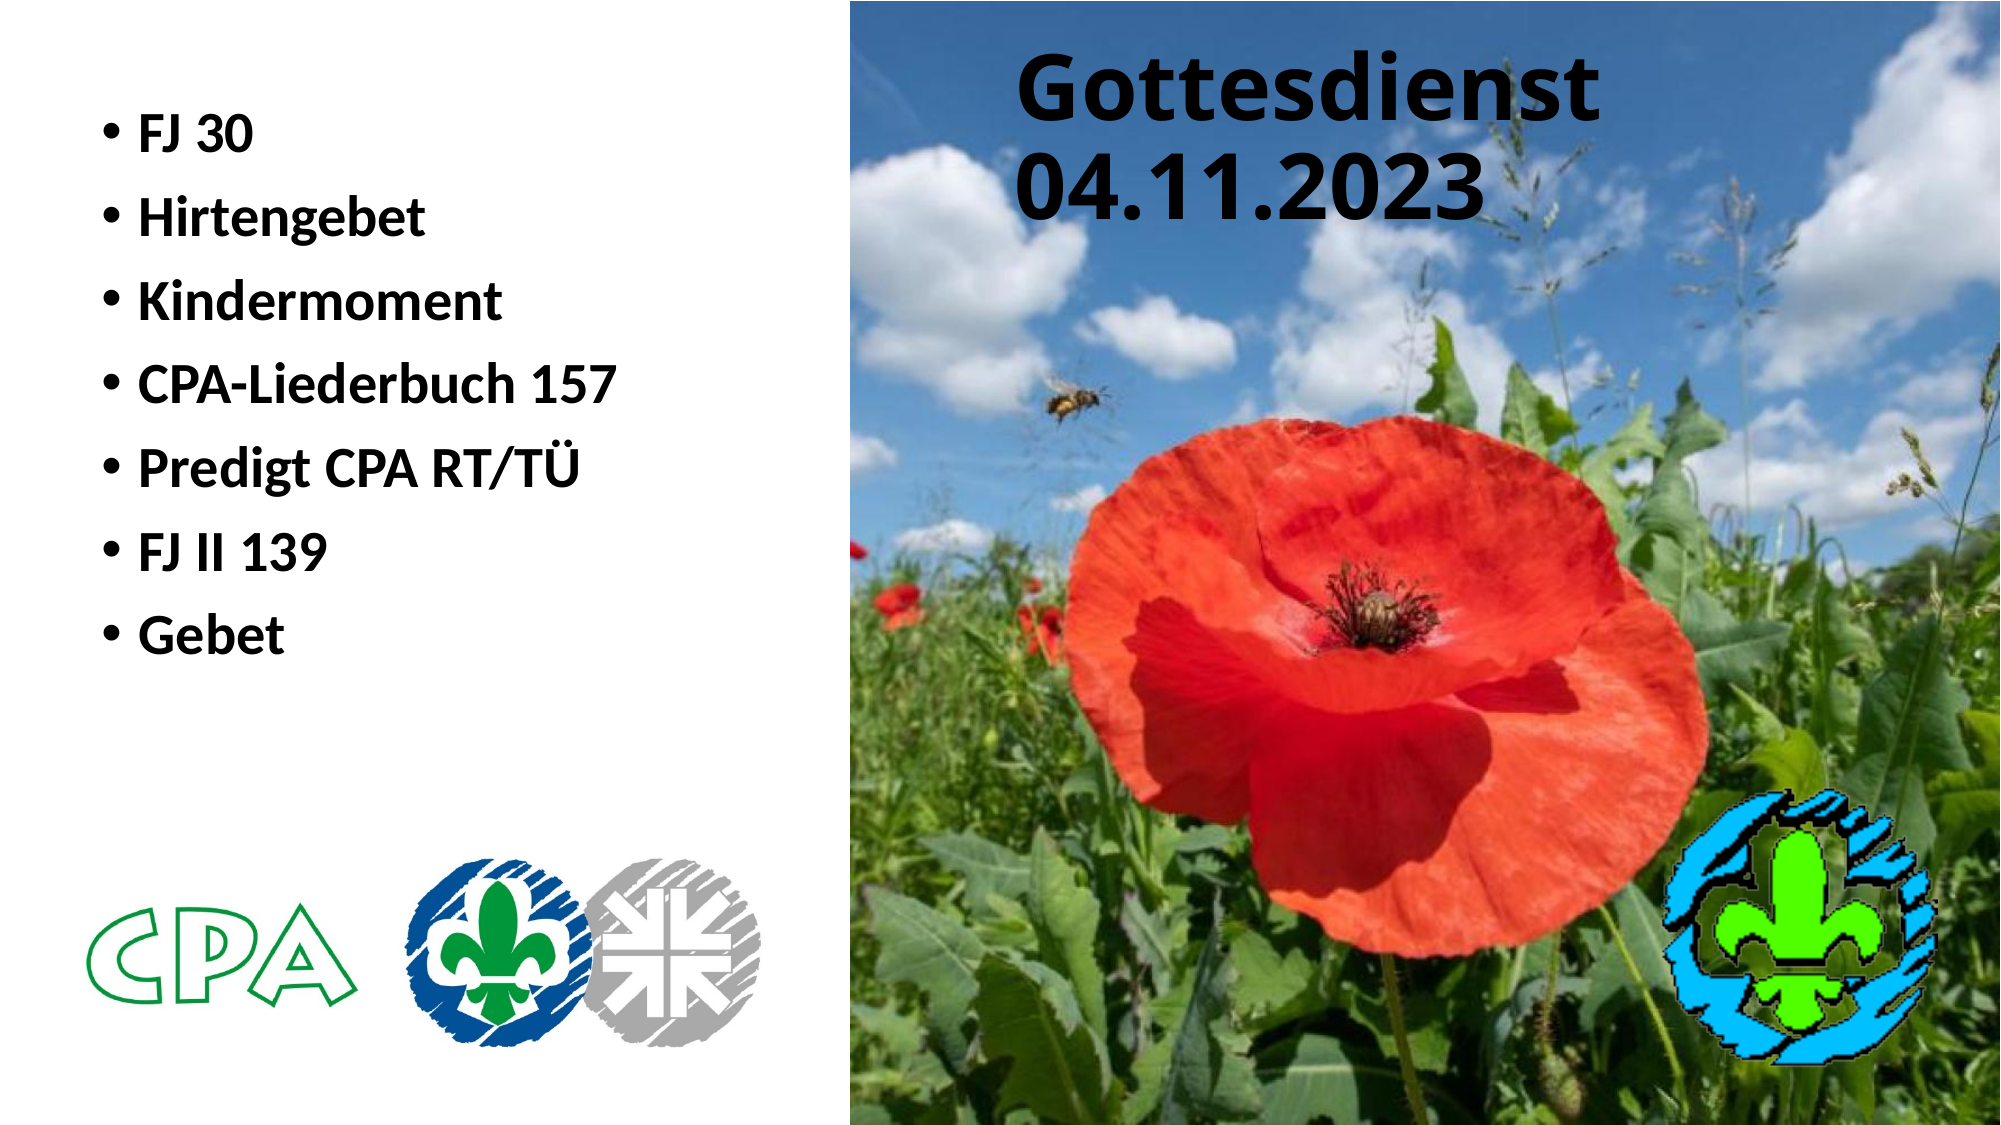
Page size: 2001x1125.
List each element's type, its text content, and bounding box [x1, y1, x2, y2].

list FJ 30 Hirtengebet Kindermoment CPA-Liederbuch 157 Predigt CPA RT/TÜ FJ II 139 Gebet [86, 94, 850, 1048]
picture [850, 1, 2000, 1125]
picture [86, 856, 763, 1048]
